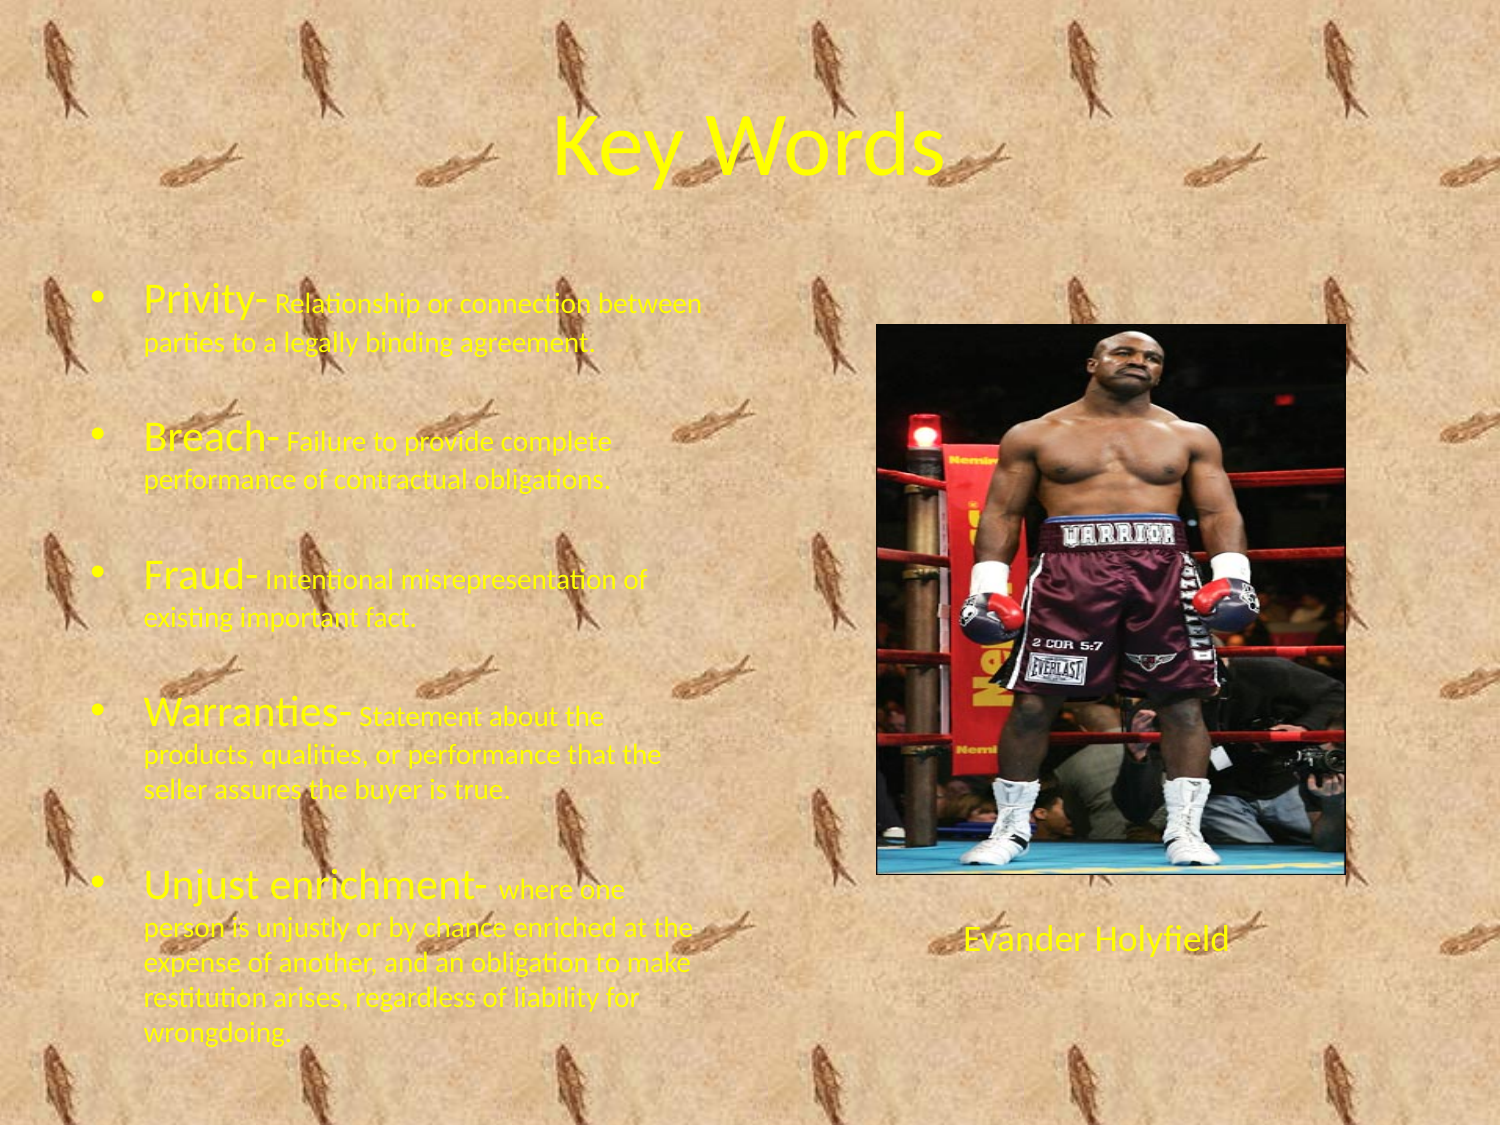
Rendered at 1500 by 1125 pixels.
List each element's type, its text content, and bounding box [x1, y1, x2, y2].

picture [0, 0, 1500, 1125]
text_box Evander Holyfield [948, 906, 1274, 966]
title Key Words [75, 45, 1425, 233]
list Privity- Relationship or connection between parties to a legally binding agreement. Breach- Failure to provide complete performance of contractual obligations. Fraud- Intentional misrepresentation of existing important fact. Warranties- Statement about the products, qualities, or performance that the seller assures the buyer is true. Unjust enrichment- where one person is unjustly or by chance enriched at the expense of another, and an obligation to make restitution arises, regardless of liability for wrongdoing. [75, 262, 725, 1063]
